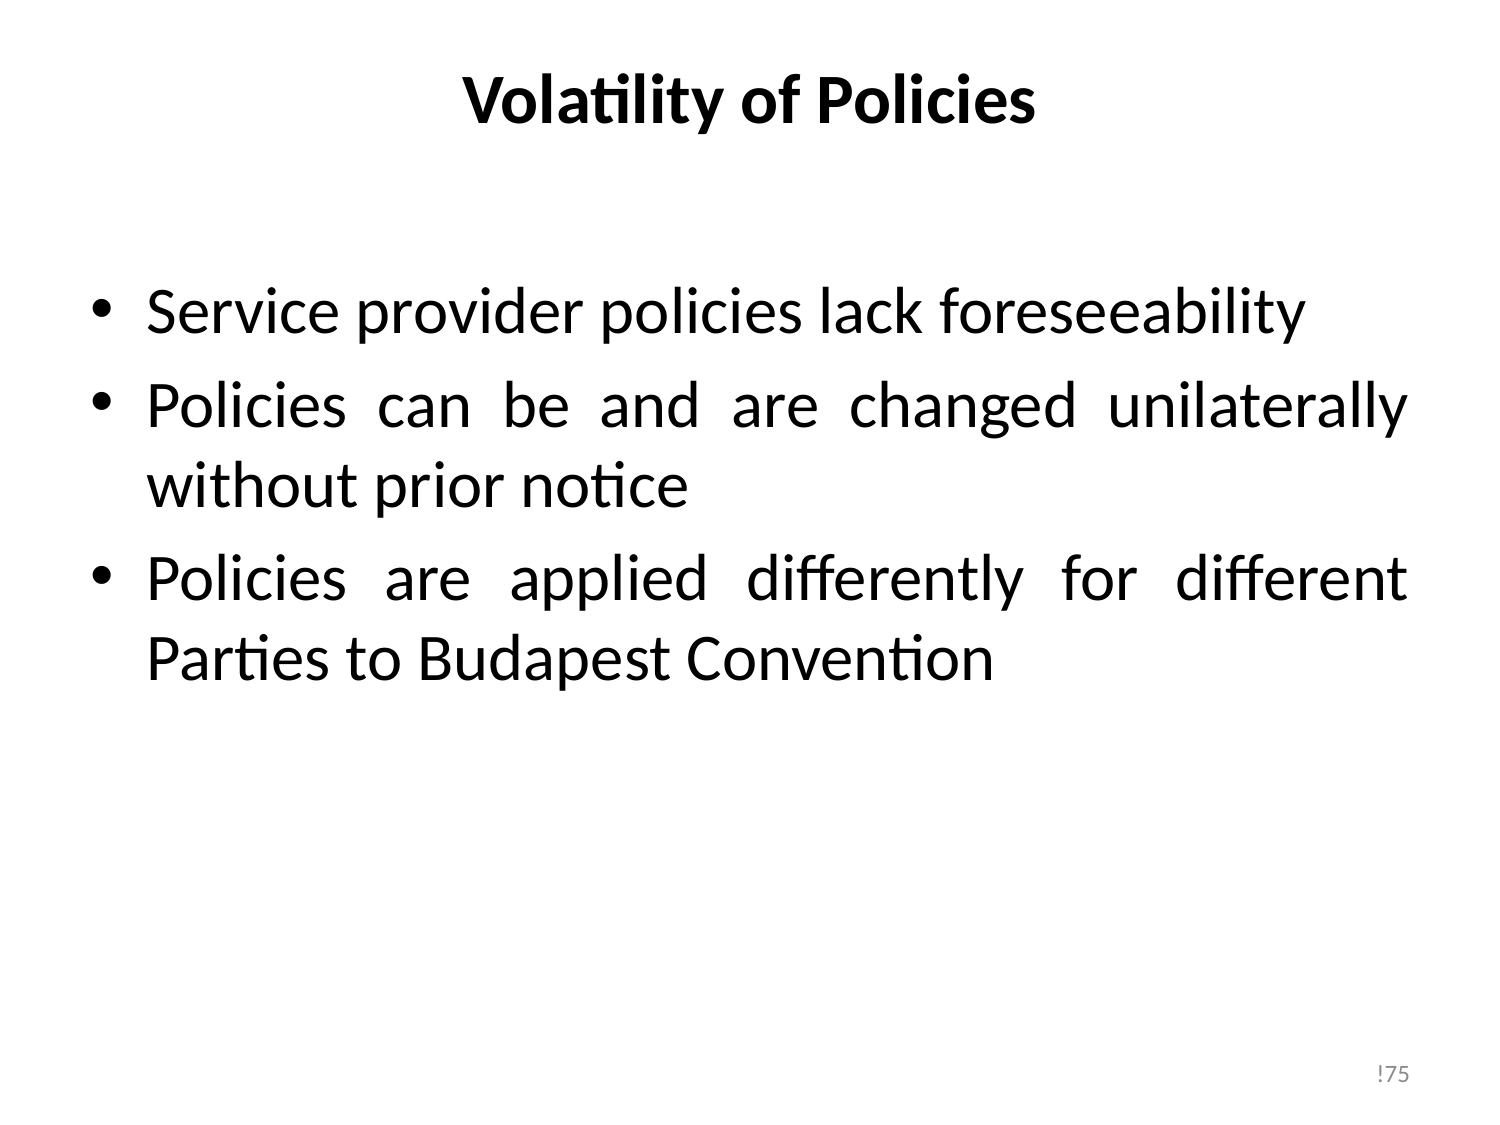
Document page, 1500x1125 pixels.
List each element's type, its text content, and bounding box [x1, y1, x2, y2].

title Volatility of Policies [75, 45, 1425, 233]
list Service provider policies lack foreseeability Policies can be and are changed unilaterally without prior notice Policies are applied differently for different Parties to Budapest Convention [75, 259, 1425, 1073]
slide_number !75 [1074, 1042, 1425, 1103]
